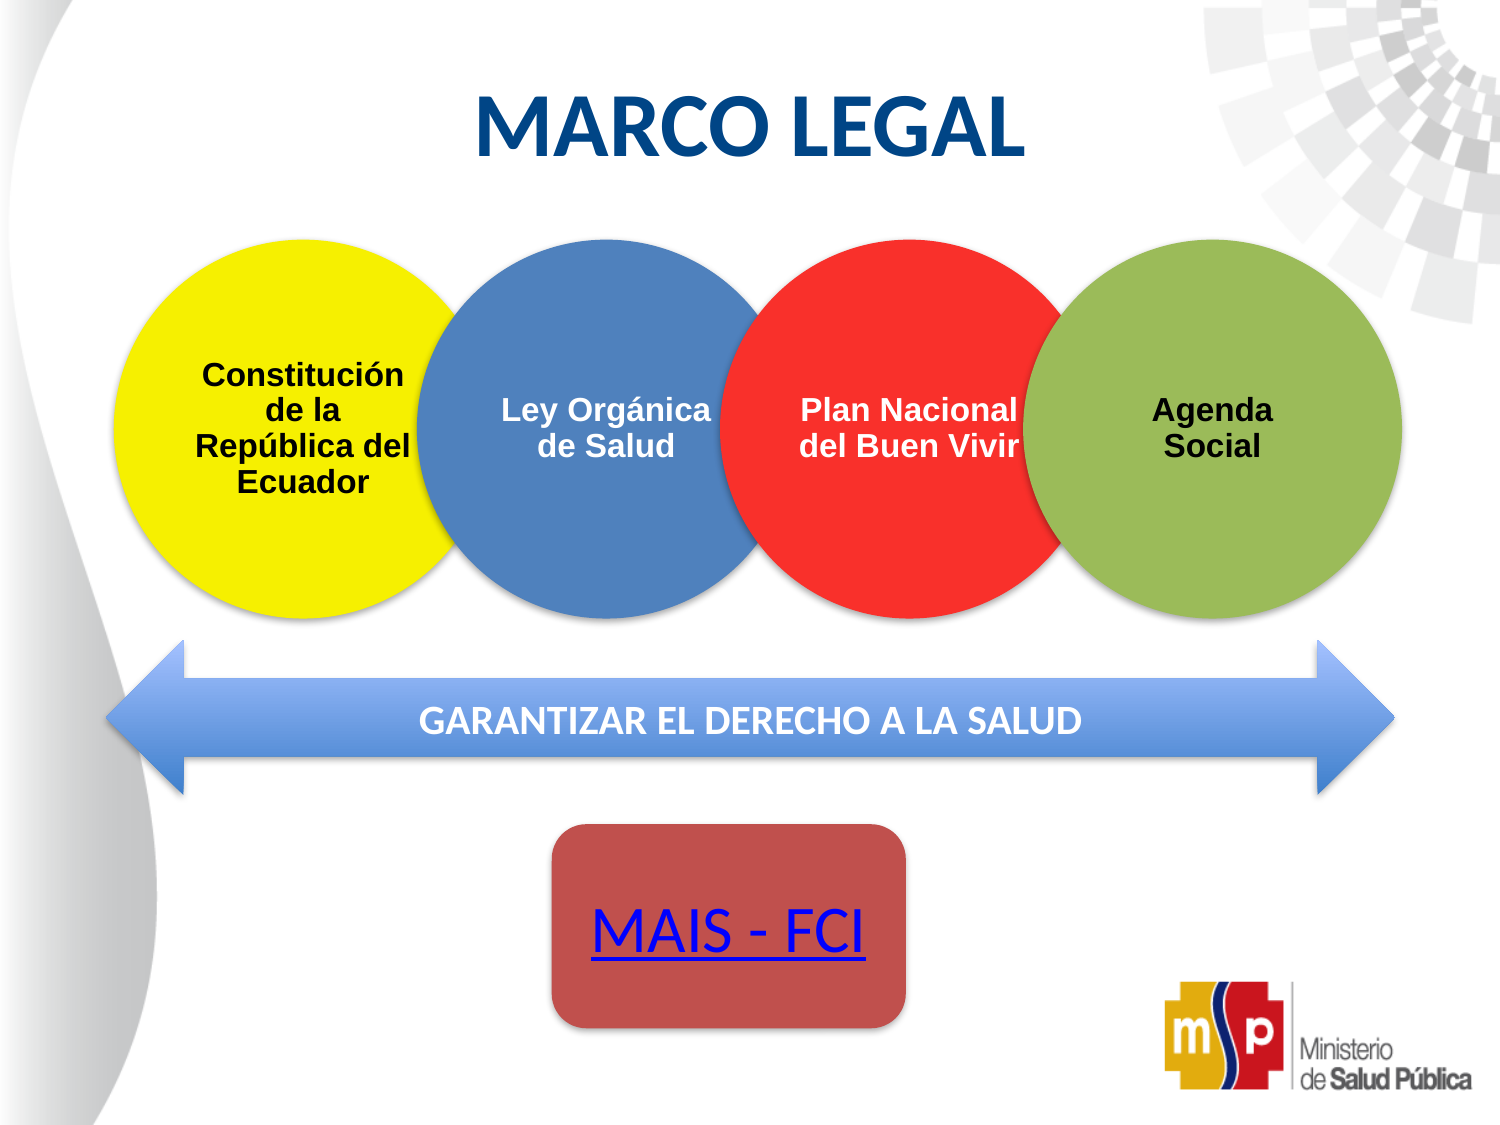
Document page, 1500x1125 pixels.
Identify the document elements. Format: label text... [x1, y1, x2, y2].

picture [0, 0, 1500, 1125]
text_box MAIS - FCI [551, 824, 906, 1029]
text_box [113, 159, 1403, 699]
text_box GARANTIZAR EL DERECHO A LA SALUD [105, 707, 1396, 795]
title MARCO LEGAL [74, 66, 1426, 175]
